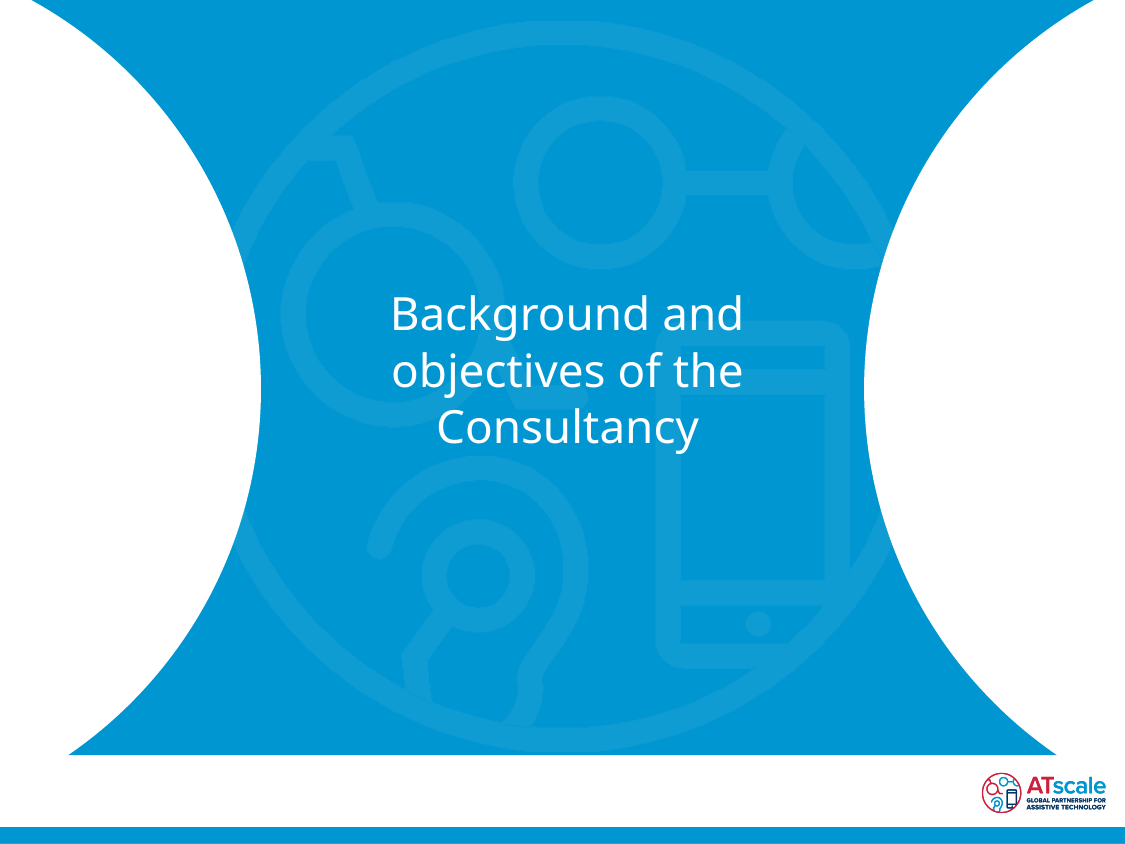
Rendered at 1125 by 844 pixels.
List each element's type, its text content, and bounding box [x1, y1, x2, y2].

picture [981, 772, 1107, 814]
title Background and objectives of the Consultancy [274, 278, 861, 463]
